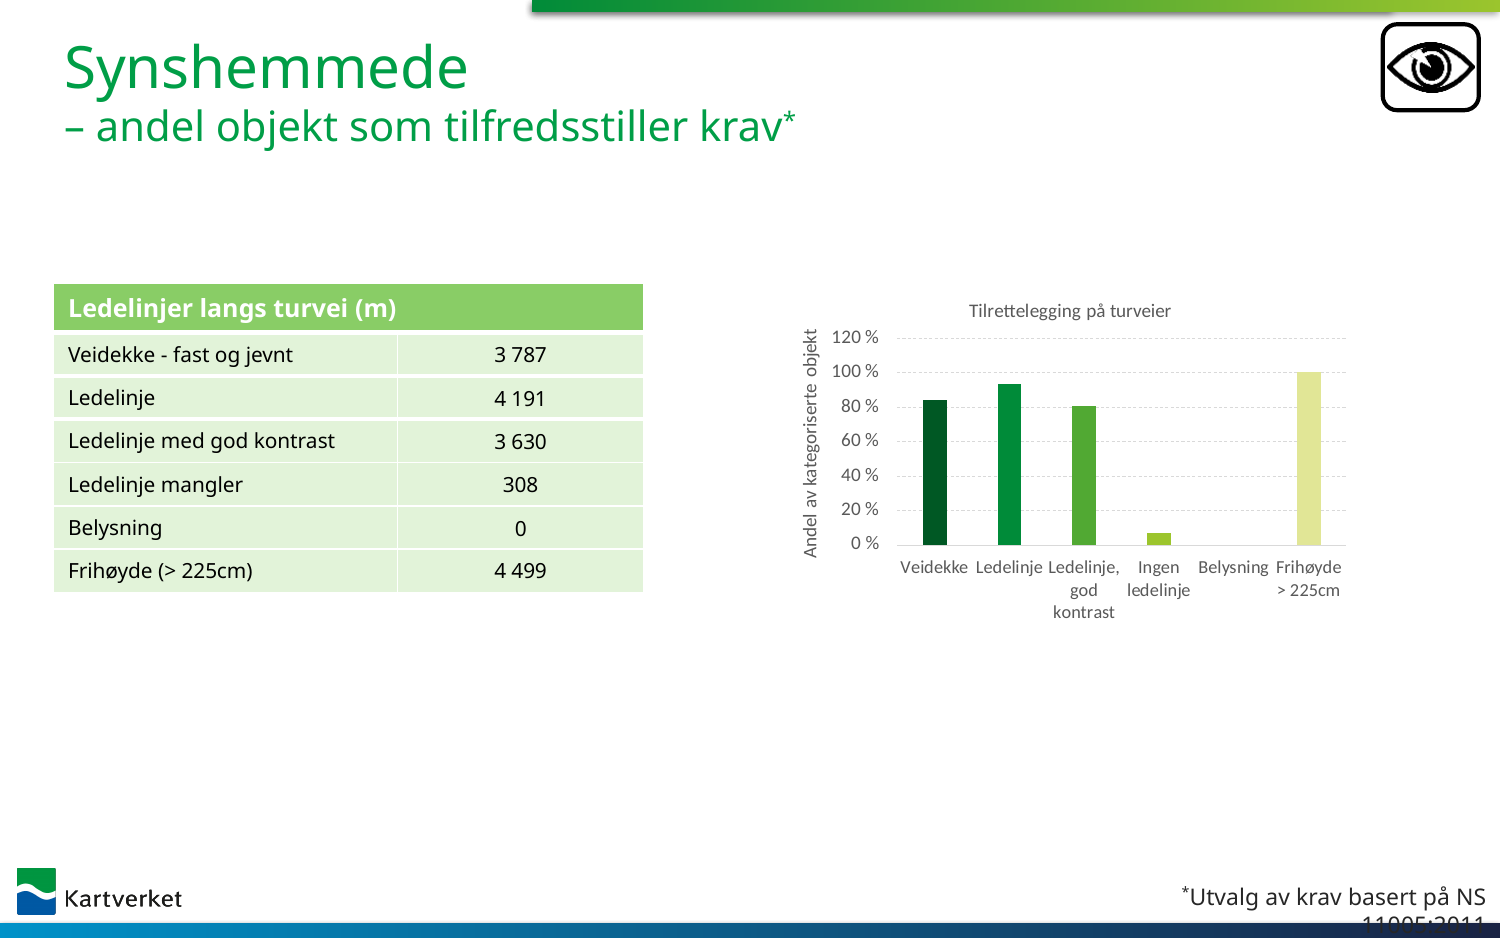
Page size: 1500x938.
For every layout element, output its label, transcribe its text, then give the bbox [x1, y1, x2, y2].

table_cell Ledelinje mangler [54, 463, 397, 505]
picture [791, 291, 1349, 630]
table_header Ledelinjer langs turvei (m) [54, 284, 643, 330]
text_box Synshemmede – andel objekt som tilfredsstiller krav* [49, 24, 1431, 158]
table_cell 0 [398, 507, 643, 548]
table_cell 3 630 [398, 421, 643, 462]
table_cell 3 787 [398, 335, 643, 374]
table_cell Frihøyde (> 225cm) [54, 550, 397, 592]
table_cell Belysning [54, 507, 397, 548]
table_cell Veidekke - fast og jevnt [54, 335, 397, 374]
table_cell Ledelinje [54, 378, 397, 417]
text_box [1382, 24, 1480, 111]
text_box *Utvalg av krav basert på NS 11005:2011 [1068, 873, 1500, 938]
table_cell 4 499 [398, 550, 643, 592]
table_cell Ledelinje med god kontrast [54, 421, 397, 462]
table_cell 4 191 [398, 378, 643, 417]
table_cell 308 [398, 463, 643, 505]
